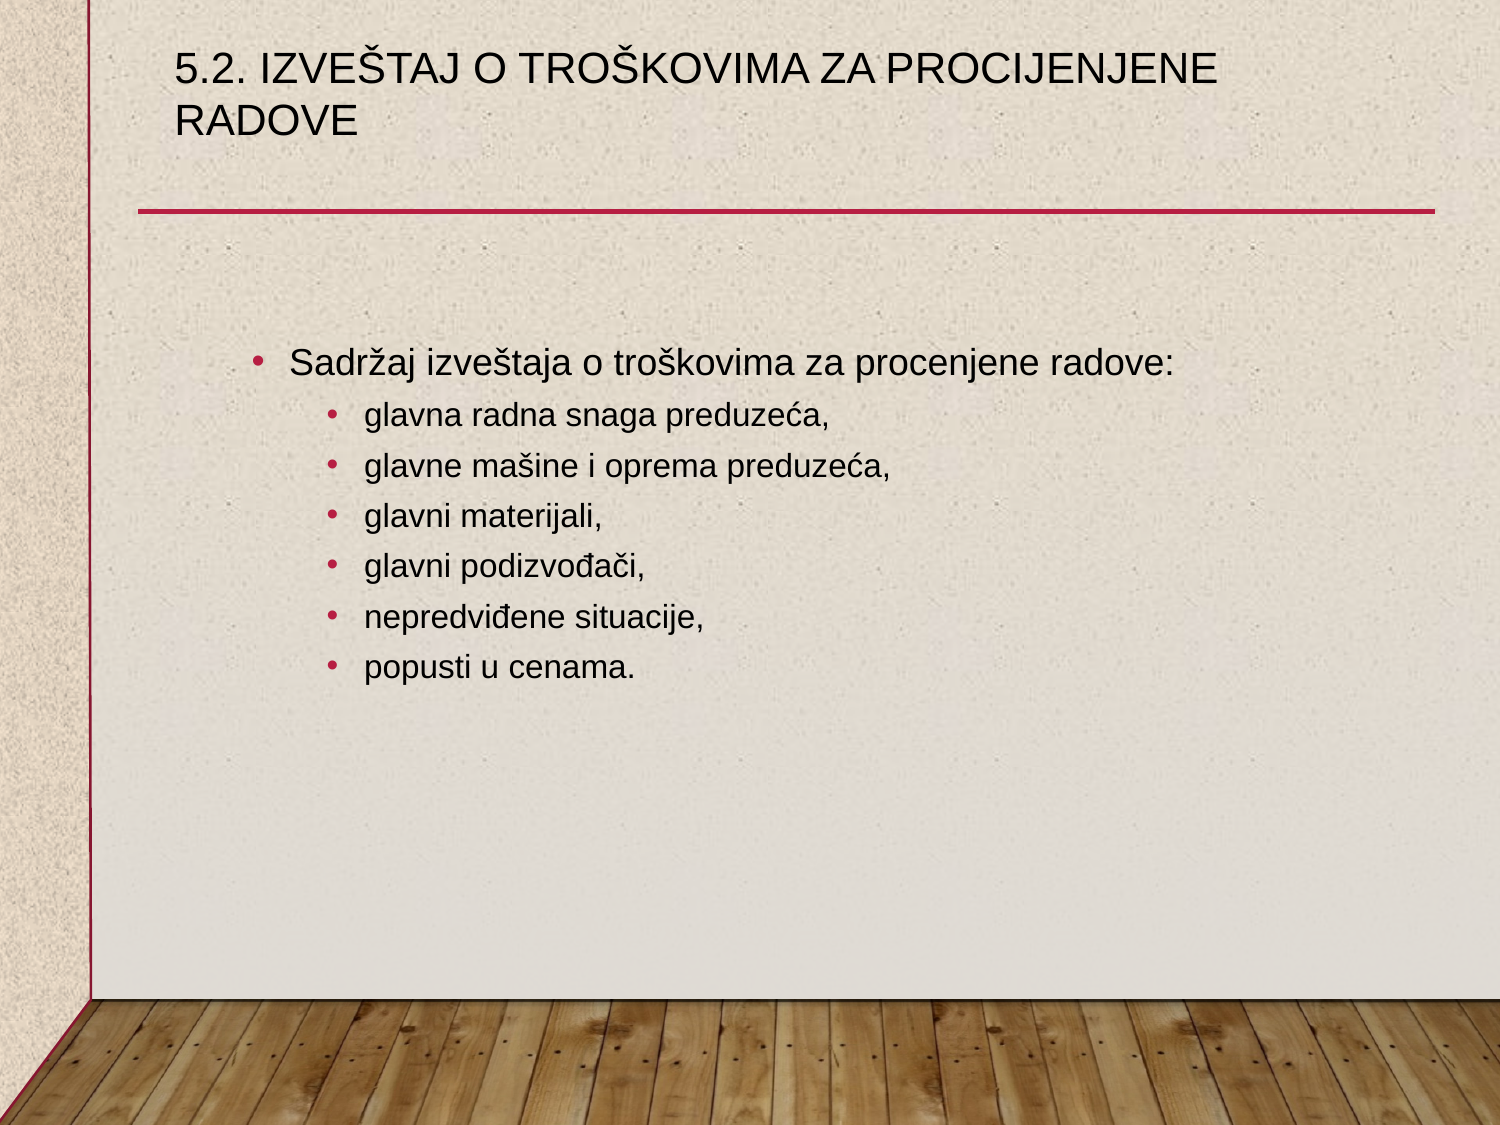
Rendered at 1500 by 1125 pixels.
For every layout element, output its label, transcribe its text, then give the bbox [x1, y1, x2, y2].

list Sadržaj izveštaja o troškovima za procenjene radove: glavna radna snaga preduzeća, glavne mašine i oprema preduzeća, glavni materijali, glavni podizvođači, nepredviđene situacije, popusti u cenama. [236, 330, 1315, 897]
picture [91, 0, 1500, 395]
picture [0, 999, 1500, 1125]
title 5.2. izveštaj o troškovima za Procijenjene radove [159, 32, 1412, 205]
